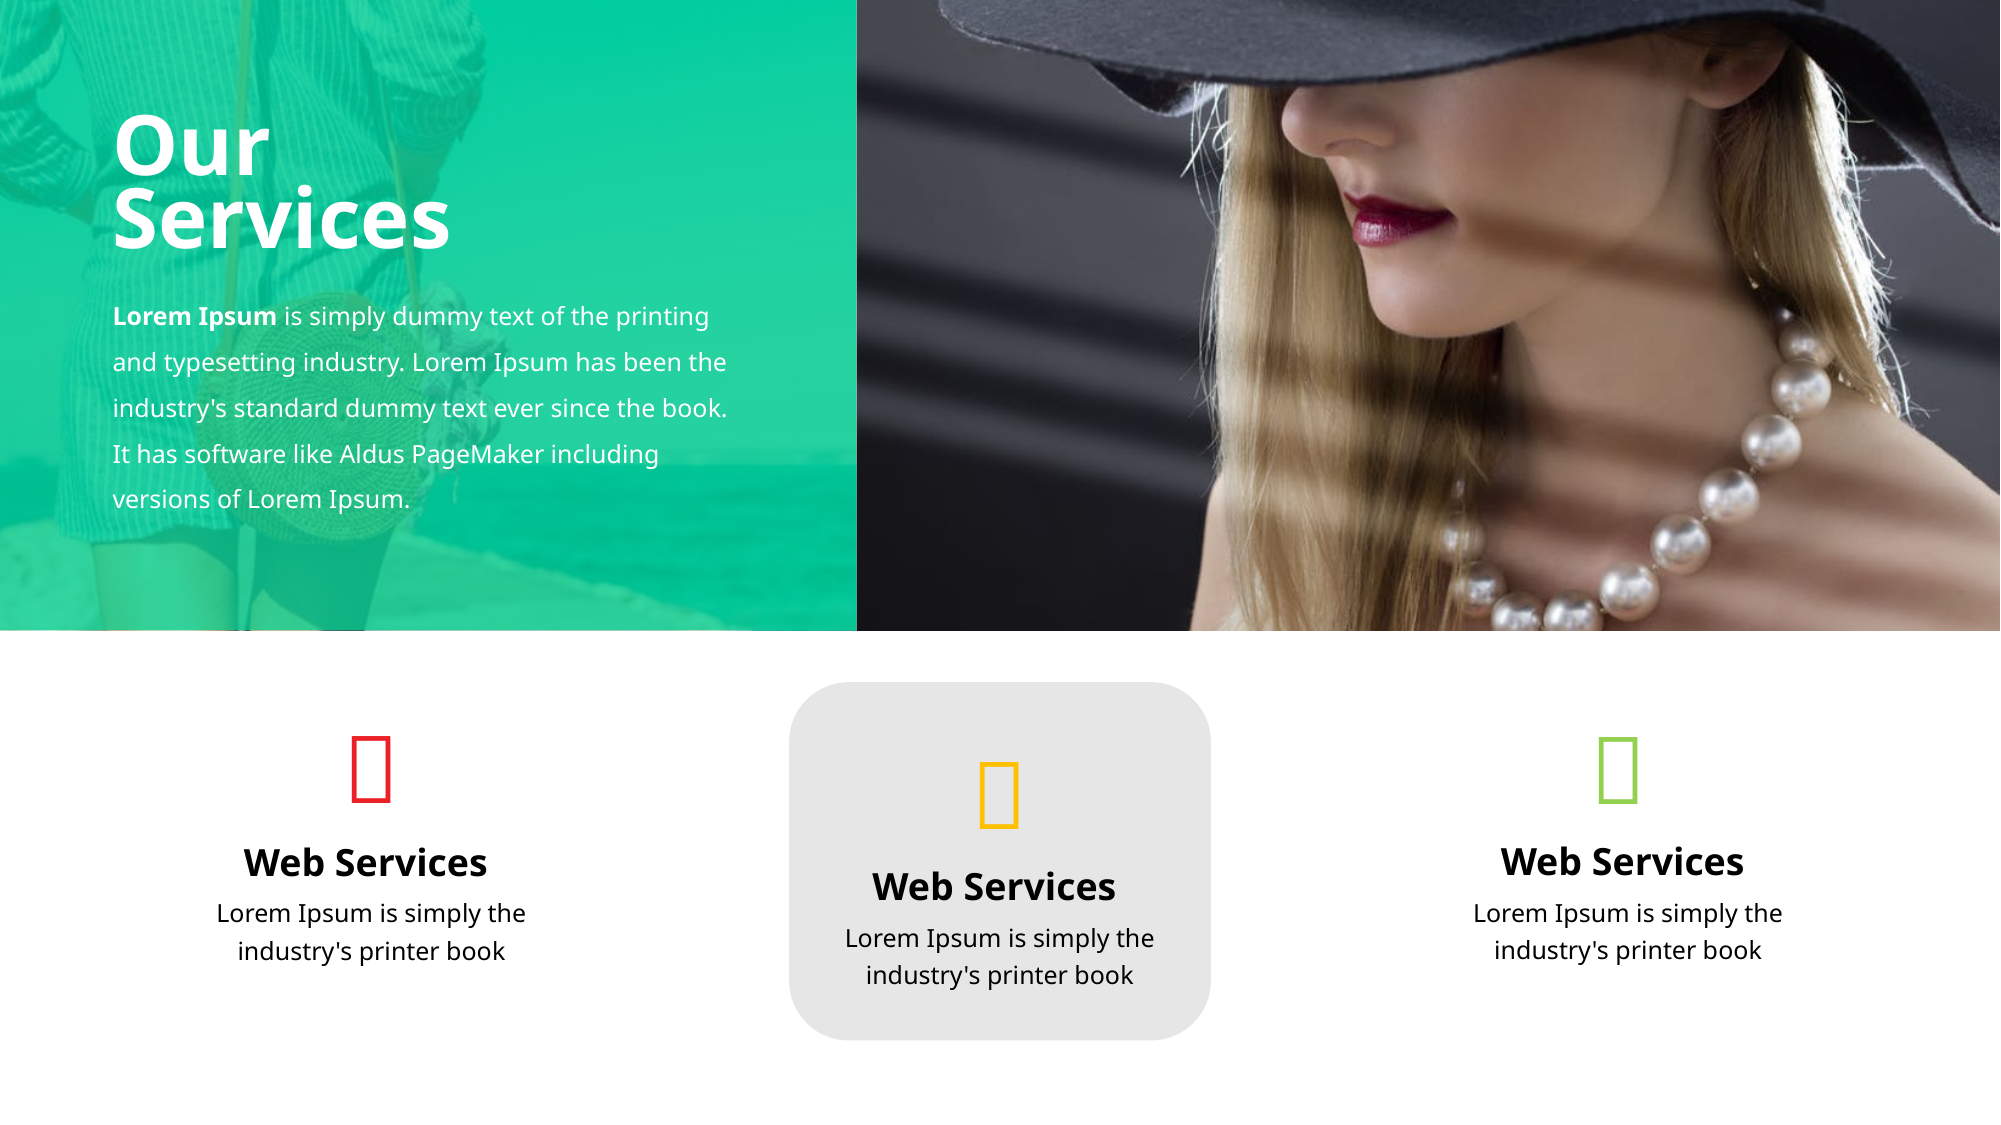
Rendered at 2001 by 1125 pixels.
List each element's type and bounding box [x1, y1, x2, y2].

text_box [1448, 703, 1808, 971]
text_box [191, 702, 552, 971]
picture [0, 0, 2000, 631]
text_box [97, 111, 759, 519]
text_box [789, 682, 1211, 1041]
